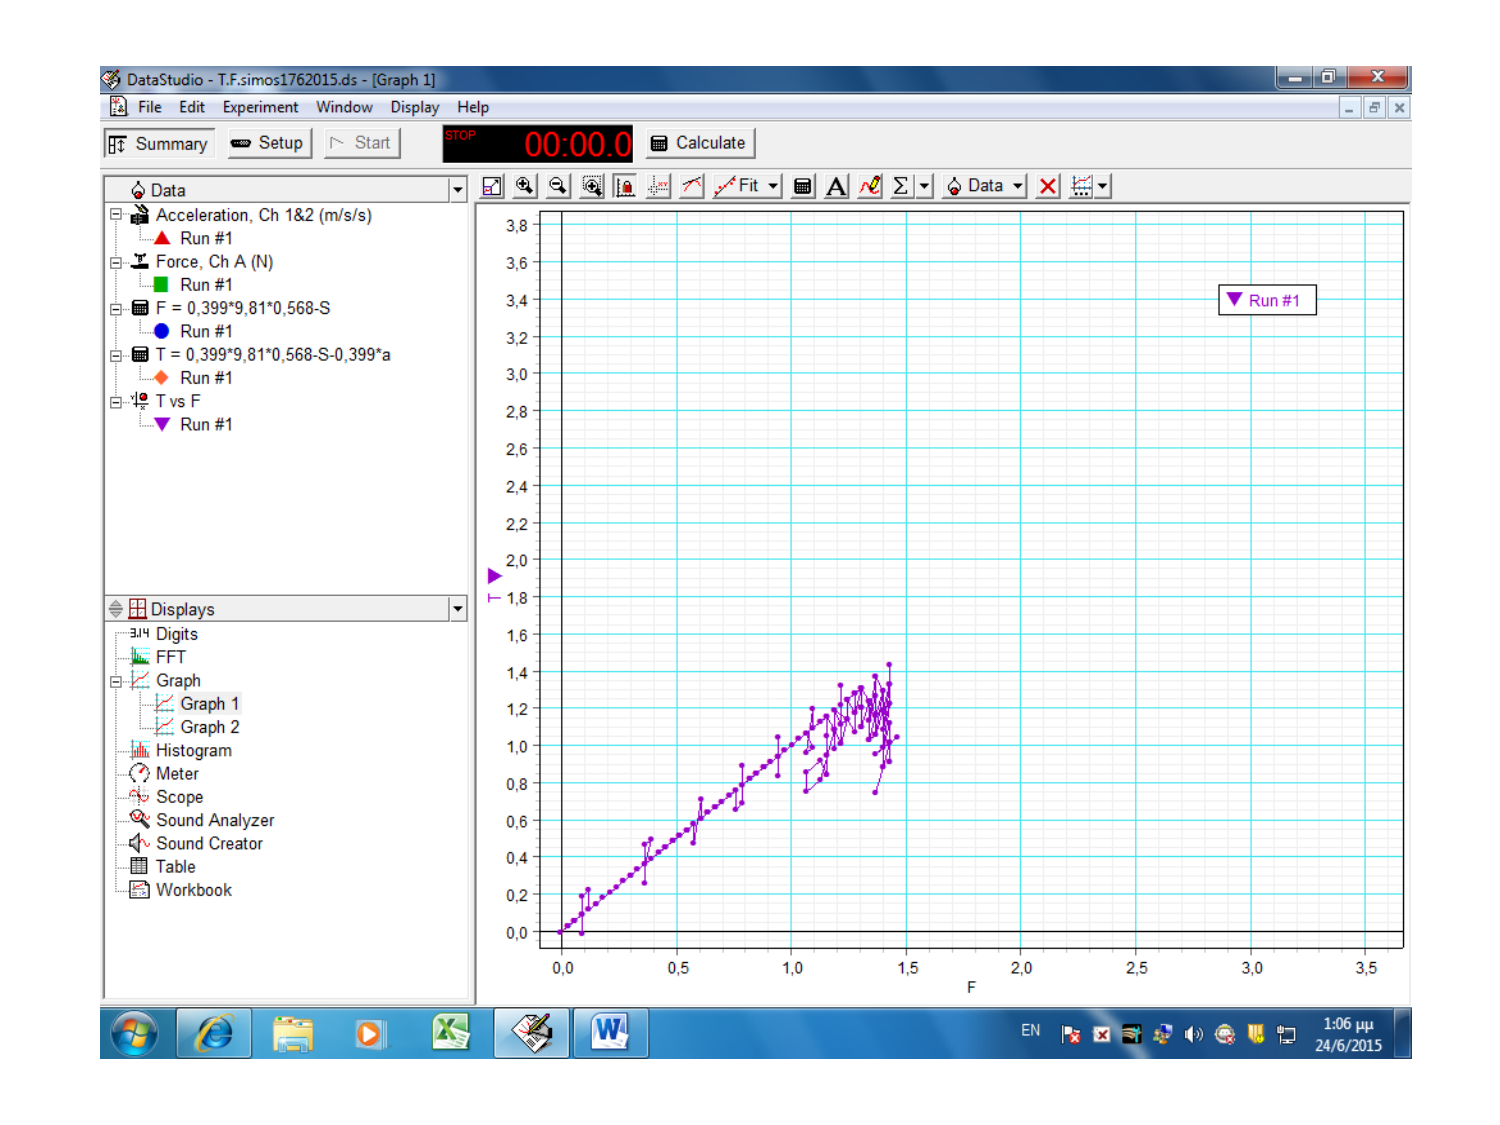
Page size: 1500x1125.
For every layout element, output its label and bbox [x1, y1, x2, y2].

picture [100, 66, 1412, 1059]
